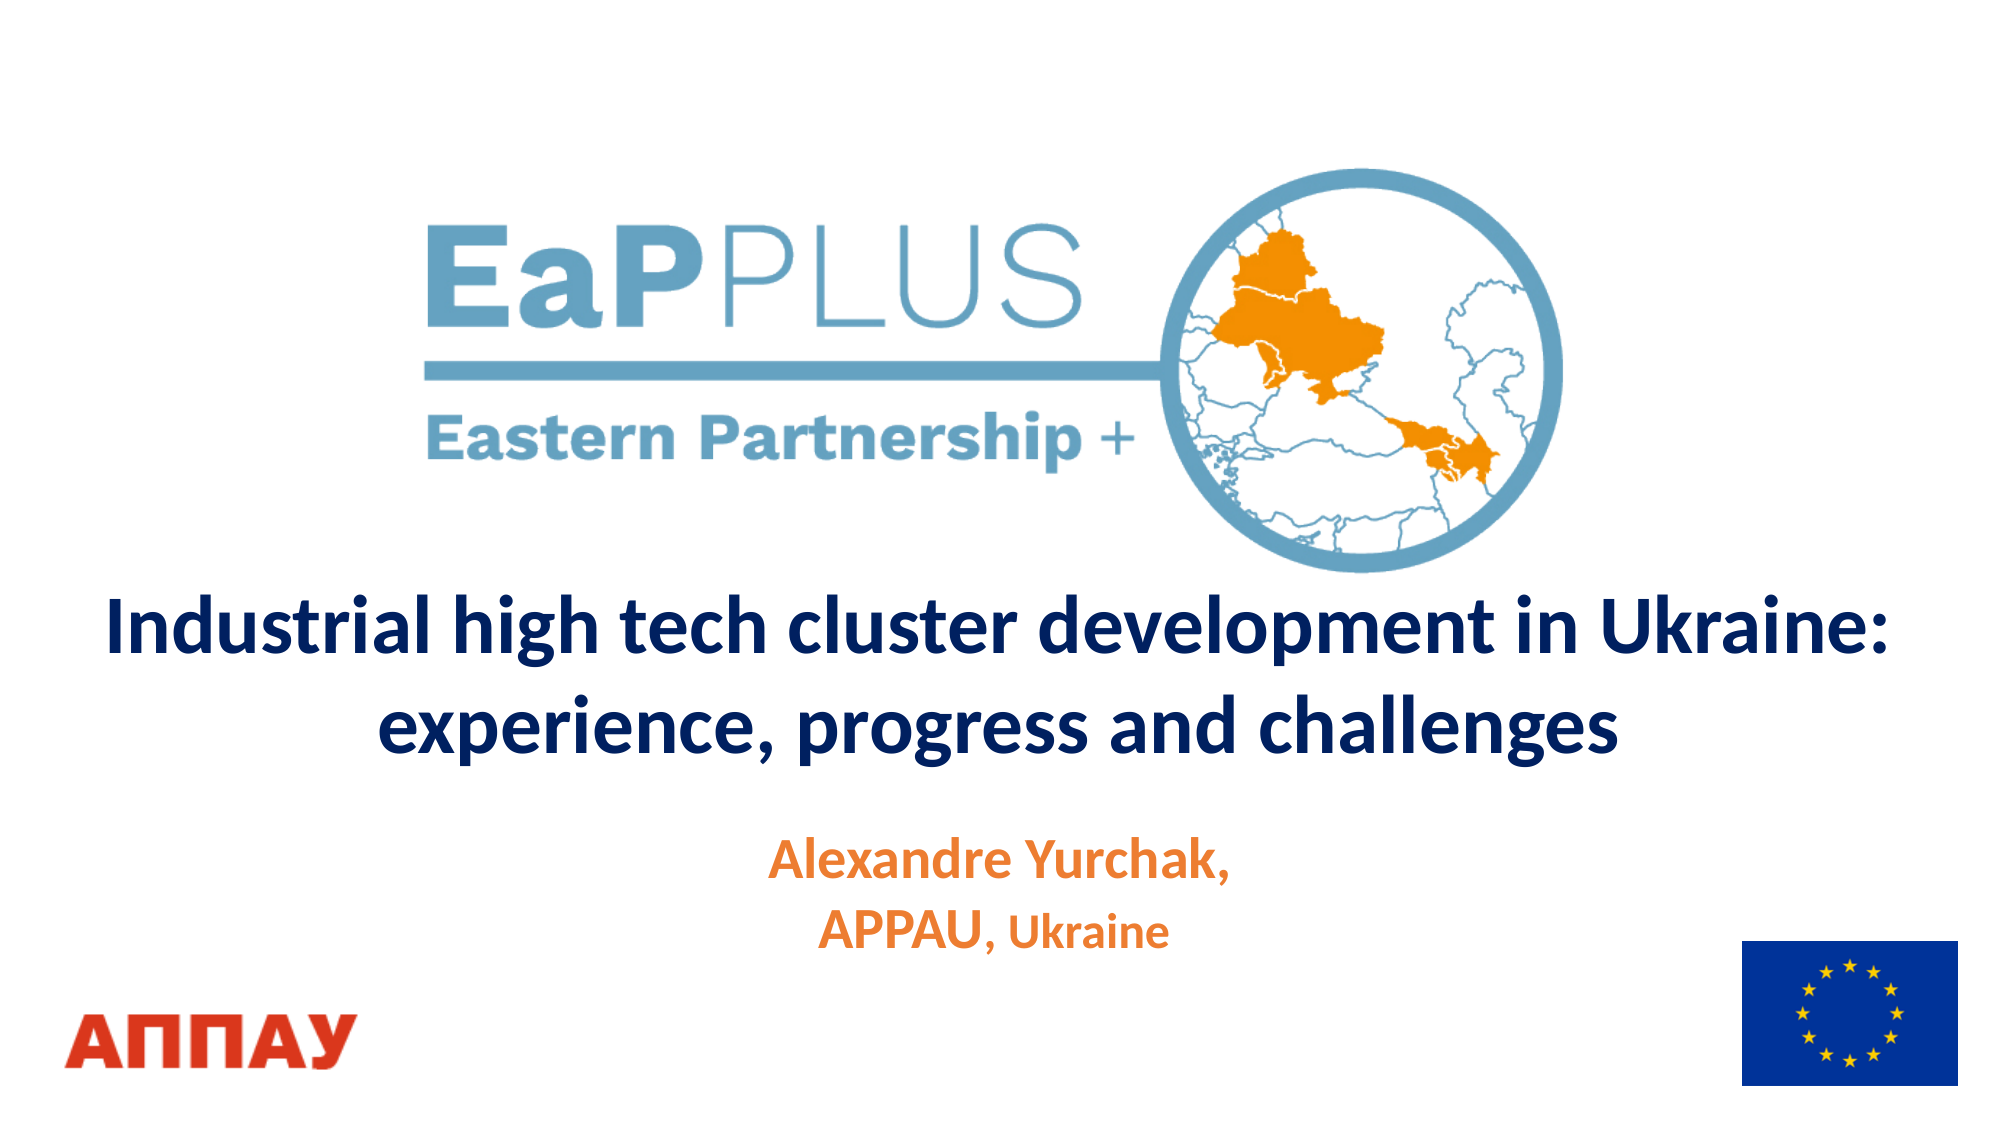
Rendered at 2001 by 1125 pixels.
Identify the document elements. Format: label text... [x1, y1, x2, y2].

picture [57, 1010, 364, 1073]
picture [248, 0, 1733, 562]
picture [1742, 941, 1958, 1086]
text_box Industrial high tech cluster development in Ukraine: experience, progress and challenges [27, 562, 1971, 778]
text_box Alexandre Yurchak, APPAU, Ukraine [682, 812, 1318, 968]
